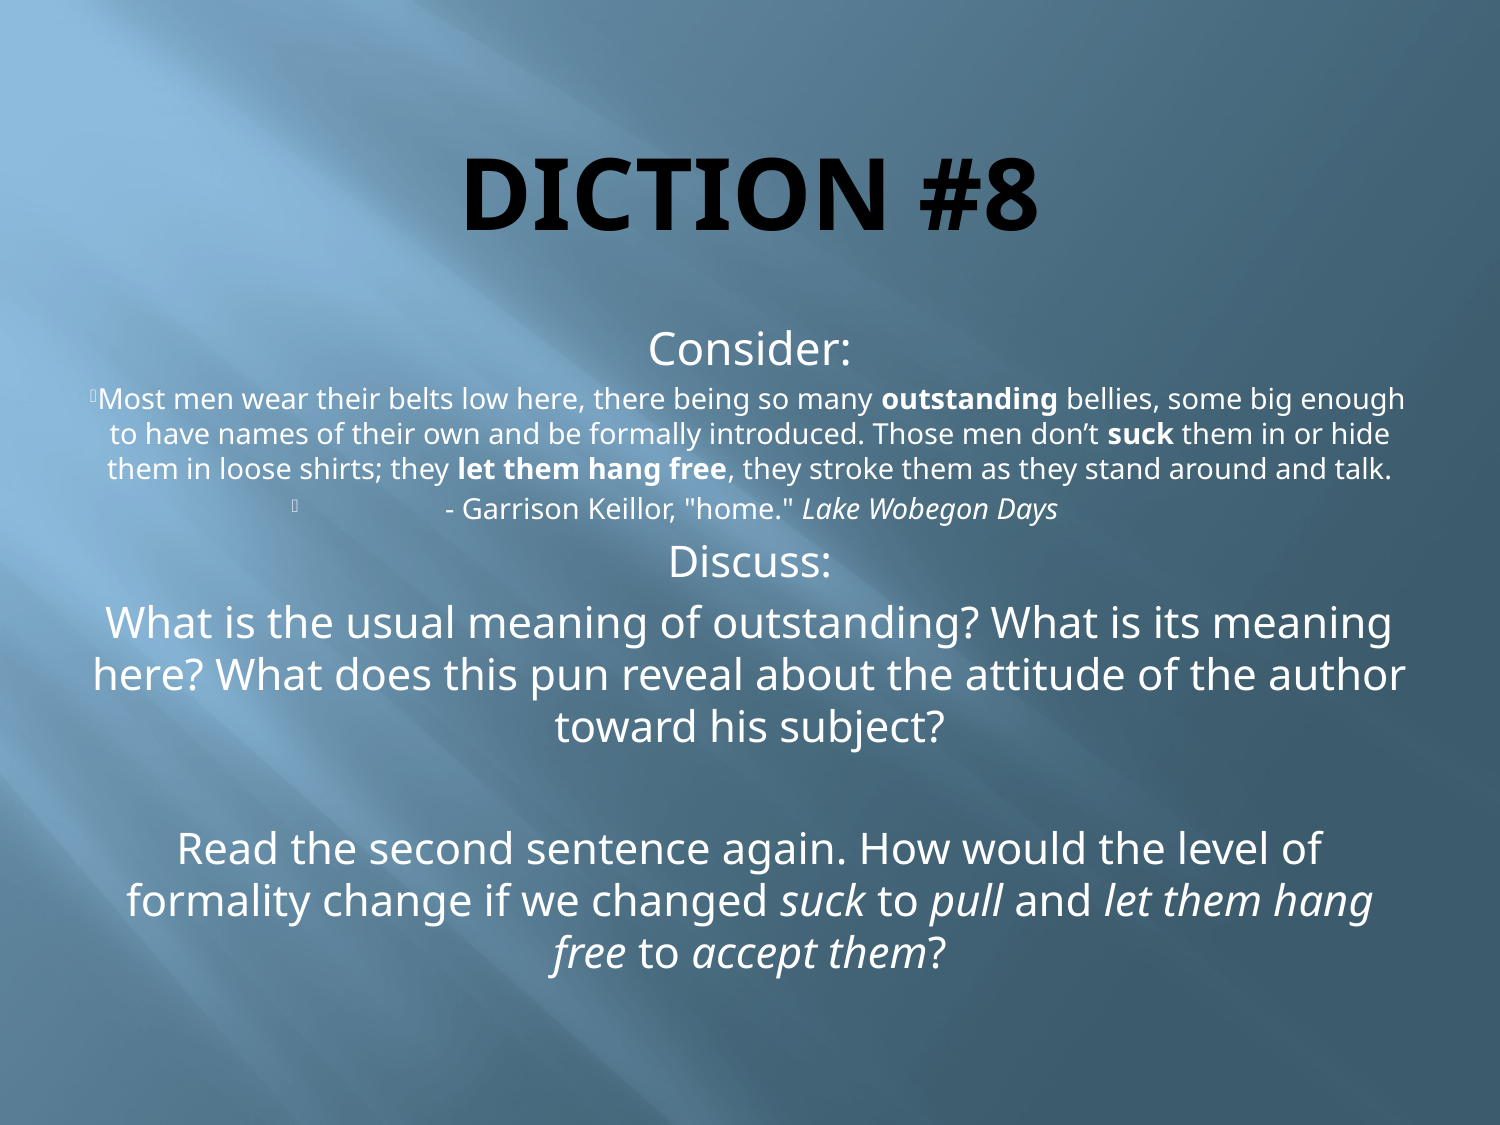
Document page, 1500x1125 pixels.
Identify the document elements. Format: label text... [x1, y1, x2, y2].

subtitle Consider: Most men wear their belts low here, there being so many outstanding bellies, some big enough to have names of their own and be formally introduced. Those men don’t suck them in or hide them in loose shirts; they let them hang free, they stroke them as they stand around and talk. - Garrison Keillor, "home." Lake Wobegon Days Discuss: What is the usual meaning of outstanding? What is its meaning here? What does this pun reveal about the attitude of the author toward his subject? Read the second sentence again. How would the level of formality change if we changed suck to pull and let them hang free to accept them? [75, 312, 1425, 1025]
title Diction #8 [75, 75, 1425, 250]
